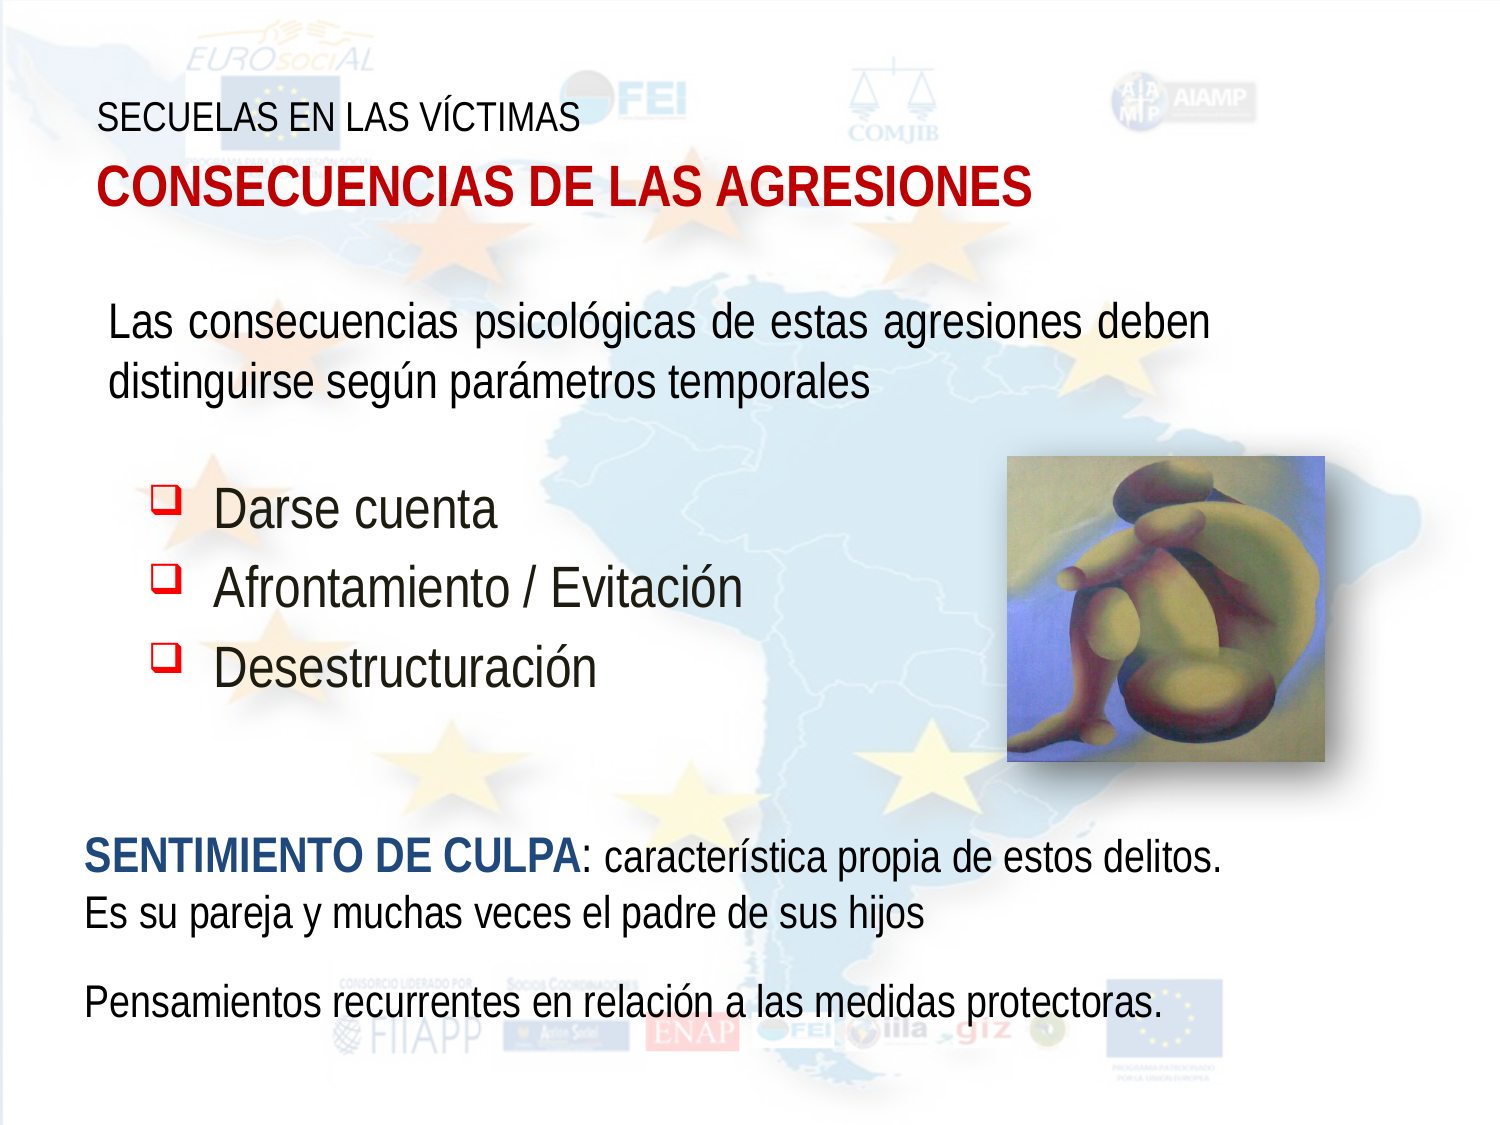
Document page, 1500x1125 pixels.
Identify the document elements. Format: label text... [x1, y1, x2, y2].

text_box SECUELAS EN LAS VÍCTIMAS [81, 82, 1247, 147]
text_box Darse cuenta Afrontamiento / Evitación Desestructuración [93, 433, 993, 707]
text_box SENTIMIENTO DE CULPA: característica propia de estos delitos. Es su pareja y muchas veces el padre de sus hijos Pensamientos recurrentes en relación a las medidas protectoras. [70, 785, 1255, 1034]
text_box CONSECUENCIAS DE LAS AGRESIONES [82, 140, 1236, 226]
picture [1007, 456, 1325, 763]
text_box Las consecuencias psicológicas de estas agresiones deben distinguirse según parámetros temporales [93, 281, 1228, 416]
